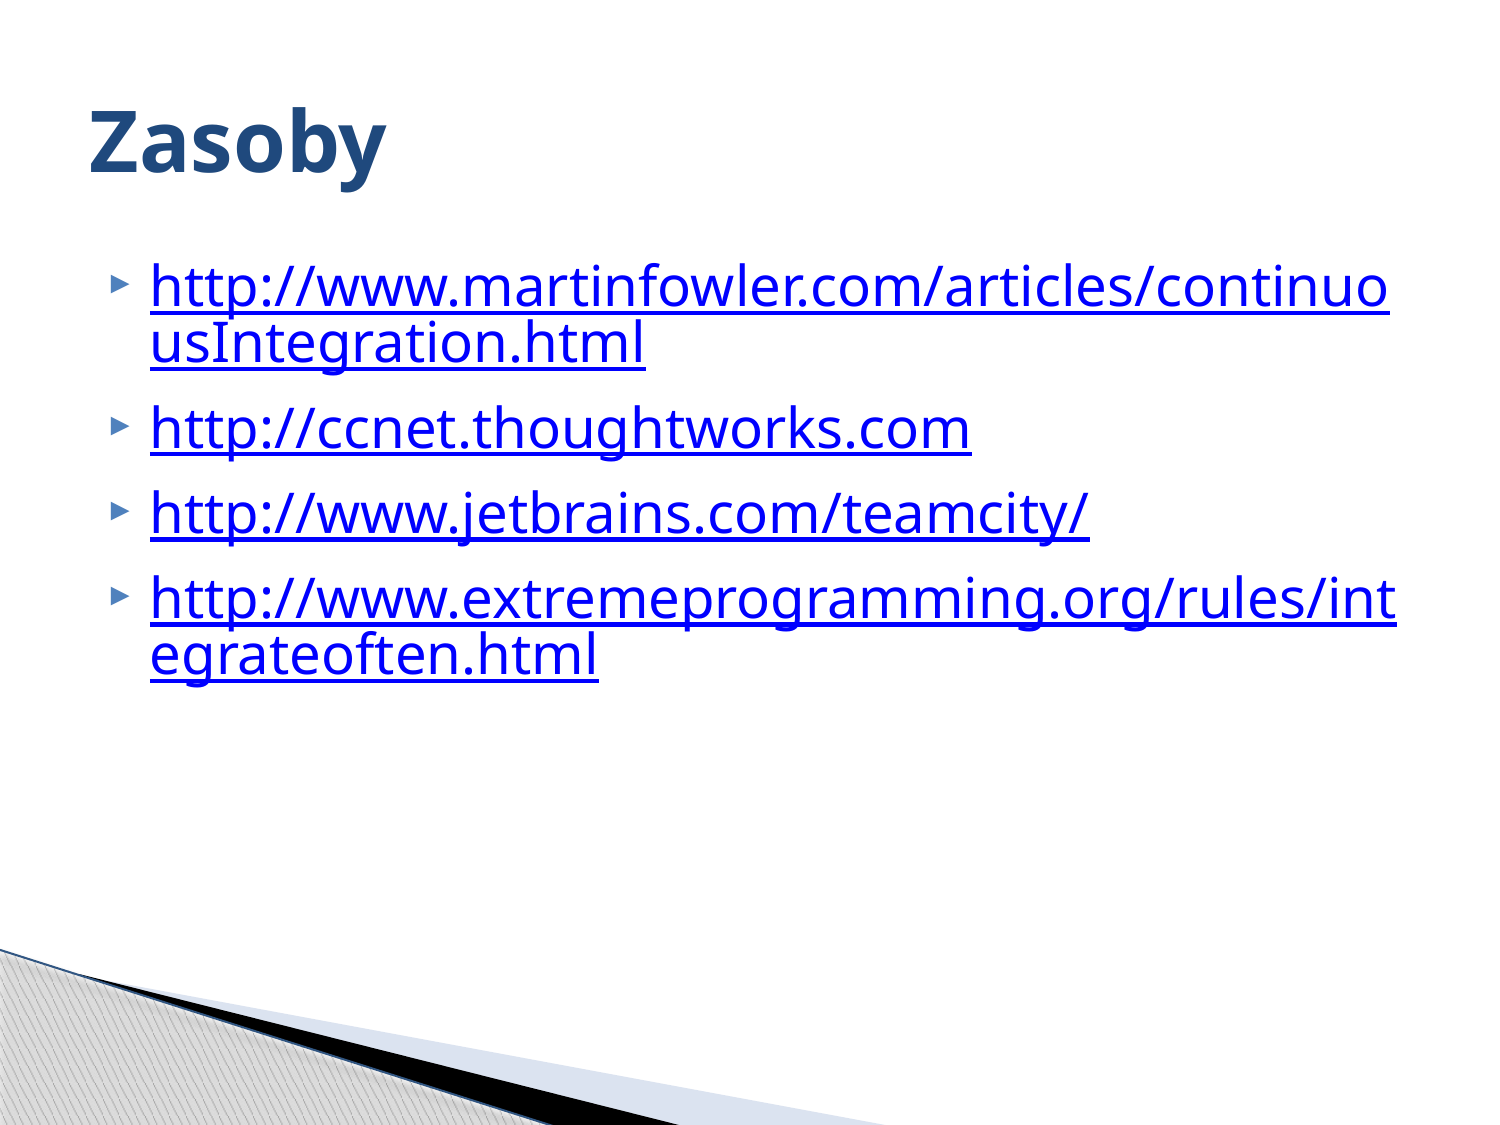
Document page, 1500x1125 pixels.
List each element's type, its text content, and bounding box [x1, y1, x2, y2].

title Zasoby [75, 45, 1425, 233]
list http://www.martinfowler.com/articles/continuousIntegration.html http://ccnet.thoughtworks.com http://www.jetbrains.com/teamcity/ http://www.extremeprogramming.org/rules/integrateoften.html [75, 243, 1425, 986]
